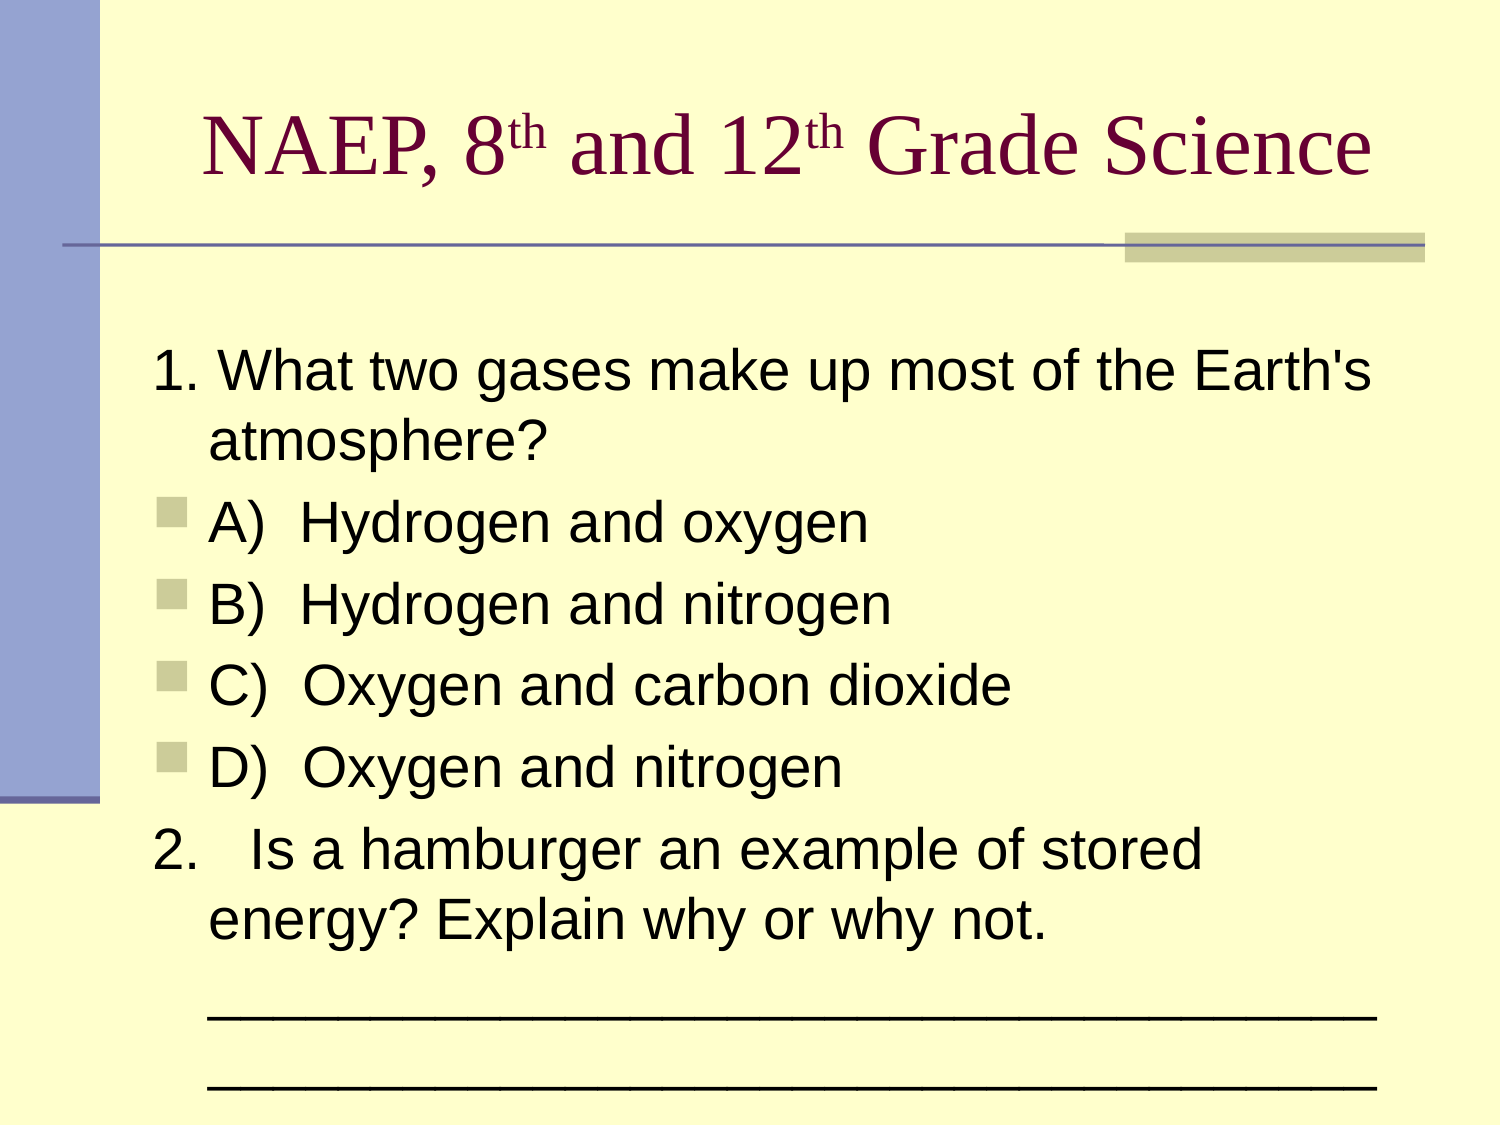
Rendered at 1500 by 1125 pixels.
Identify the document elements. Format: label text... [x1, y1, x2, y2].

title NAEP, 8th and 12th Grade Science [149, 45, 1426, 234]
list 1. What two gases make up most of the Earth's atmosphere? A) Hydrogen and oxygen B) Hydrogen and nitrogen C) Oxygen and carbon dioxide D) Oxygen and nitrogen 2. Is a hamburger an example of stored energy? Explain why or why not. ____________________________________ ____________________________________ [137, 324, 1413, 1088]
